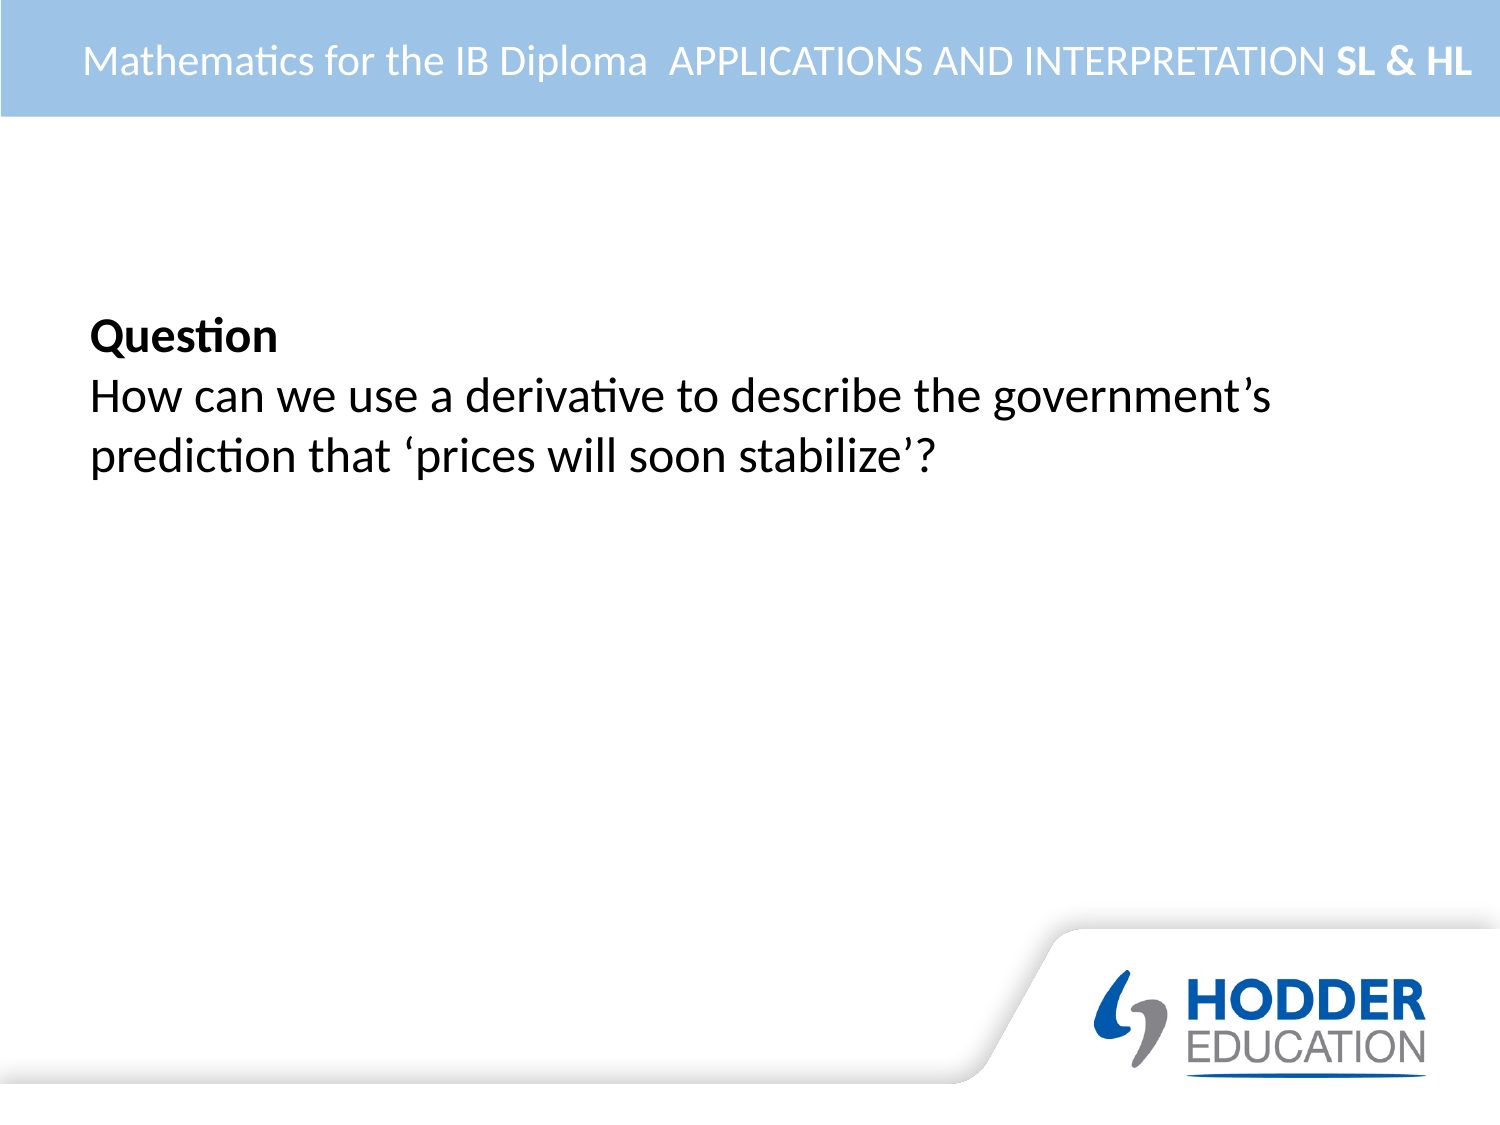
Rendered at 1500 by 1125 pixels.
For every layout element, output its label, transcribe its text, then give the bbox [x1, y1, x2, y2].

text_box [0, 893, 1500, 1125]
text_box Mathematics for the IB Diploma APPLICATIONS AND INTERPRETATION SL & HL [0, 0, 1500, 118]
text_box Question How can we use a derivative to describe the government’s prediction that ‘prices will soon stabilize’? [75, 295, 1420, 490]
